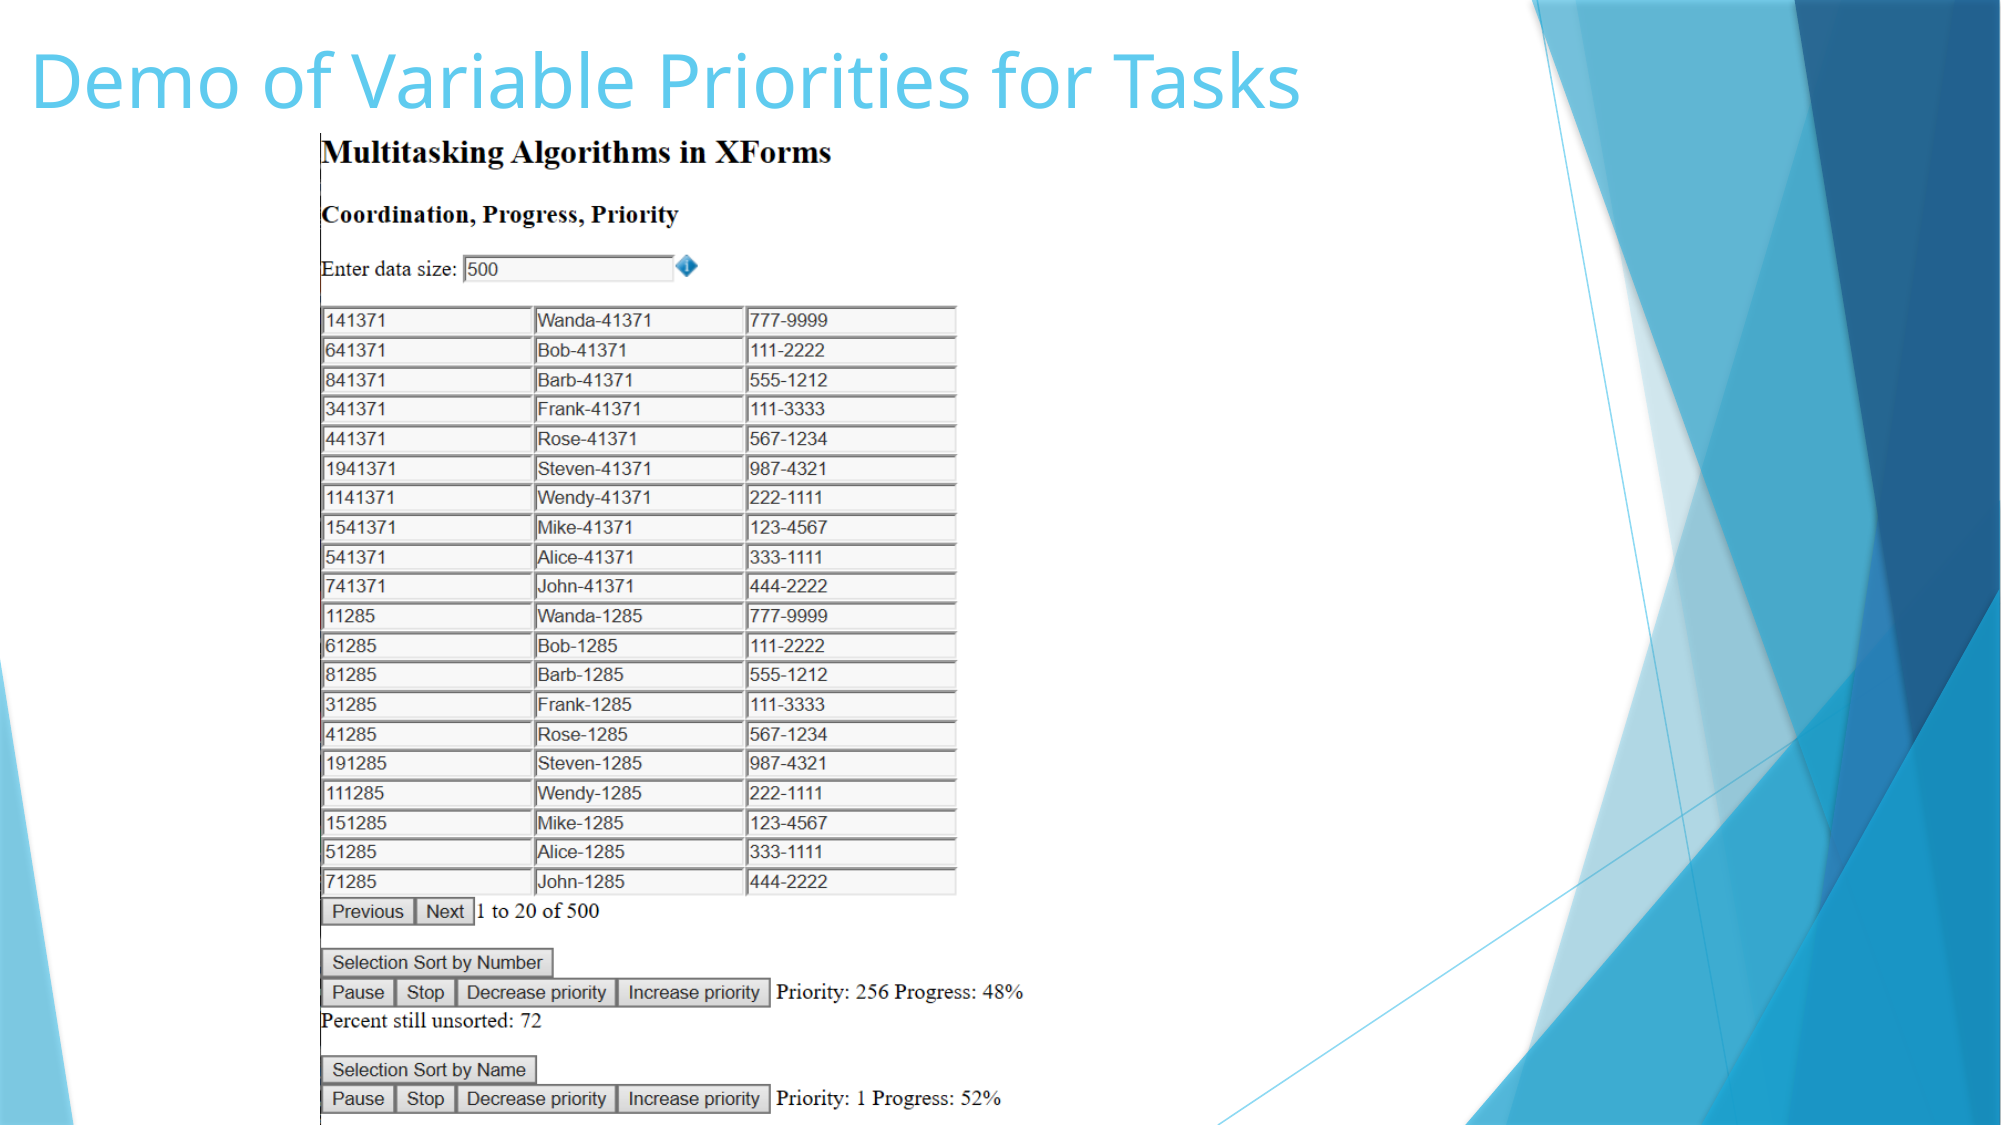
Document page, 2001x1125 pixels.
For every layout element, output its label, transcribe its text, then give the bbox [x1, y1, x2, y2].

picture [319, 133, 1029, 1125]
title Demo of Variable Priorities for Tasks [14, 25, 1522, 134]
